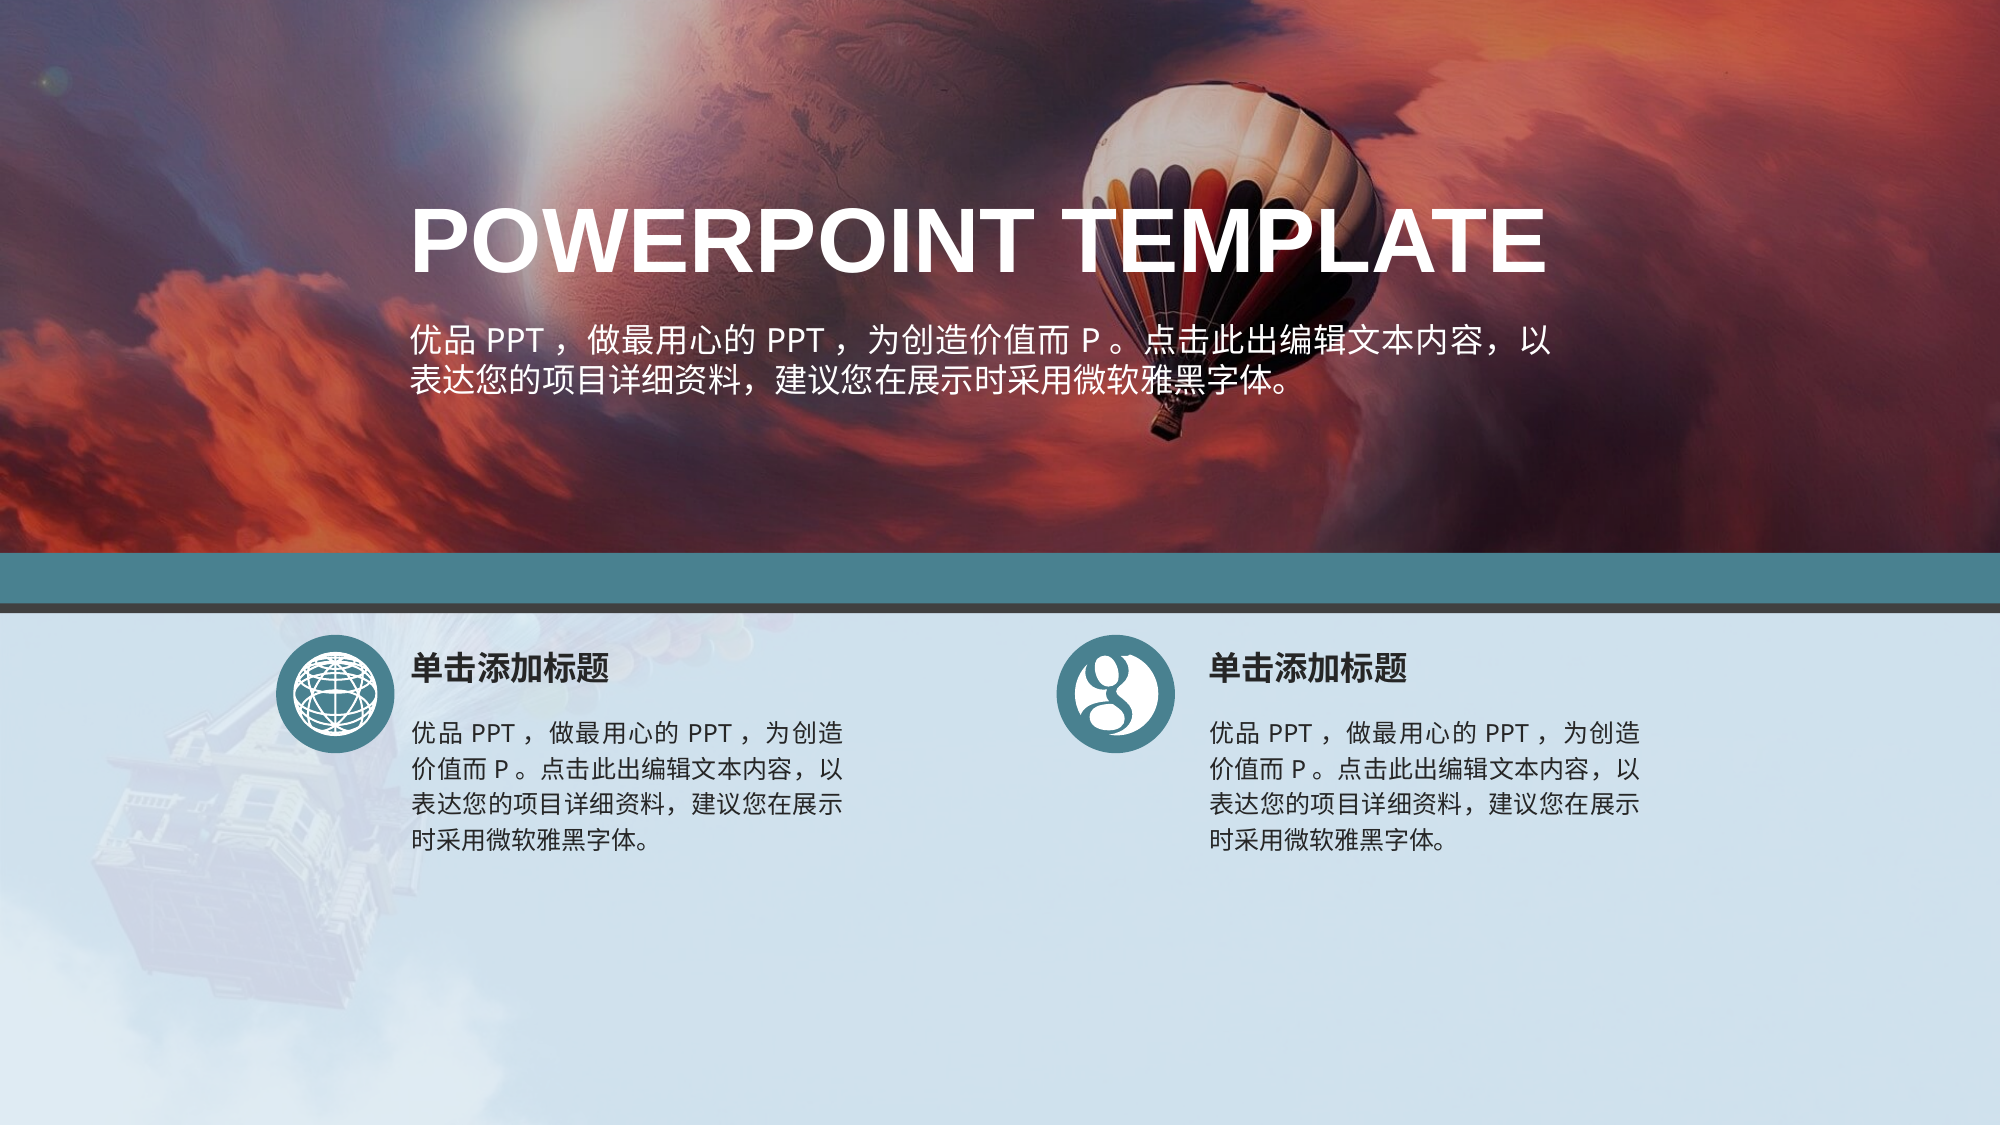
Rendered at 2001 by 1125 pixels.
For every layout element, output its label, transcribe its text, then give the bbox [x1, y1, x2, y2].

text_box 单击添加标题 [410, 636, 786, 704]
picture [0, 0, 2000, 604]
text_box [1089, 703, 1125, 731]
text_box [1108, 654, 1159, 736]
text_box [0, 604, 2000, 614]
text_box 优品PPT，做最用心的PPT，为创造价值而P。点击此出编辑文本内容，以表达您的项目详细资料，建议您在展示时采用微软雅黑字体。 [397, 703, 859, 863]
text_box 单击添加标题 [1208, 636, 1583, 704]
text_box 优品PPT，做最用心的PPT，为创造价值而P。点击此出编辑文本内容，以表达您的项目详细资料，建议您在展示时采用微软雅黑字体。 [1194, 703, 1656, 863]
text_box [1074, 664, 1109, 716]
text_box [275, 633, 396, 755]
text_box [1055, 633, 1176, 755]
text_box [294, 652, 377, 736]
text_box [1094, 655, 1119, 687]
